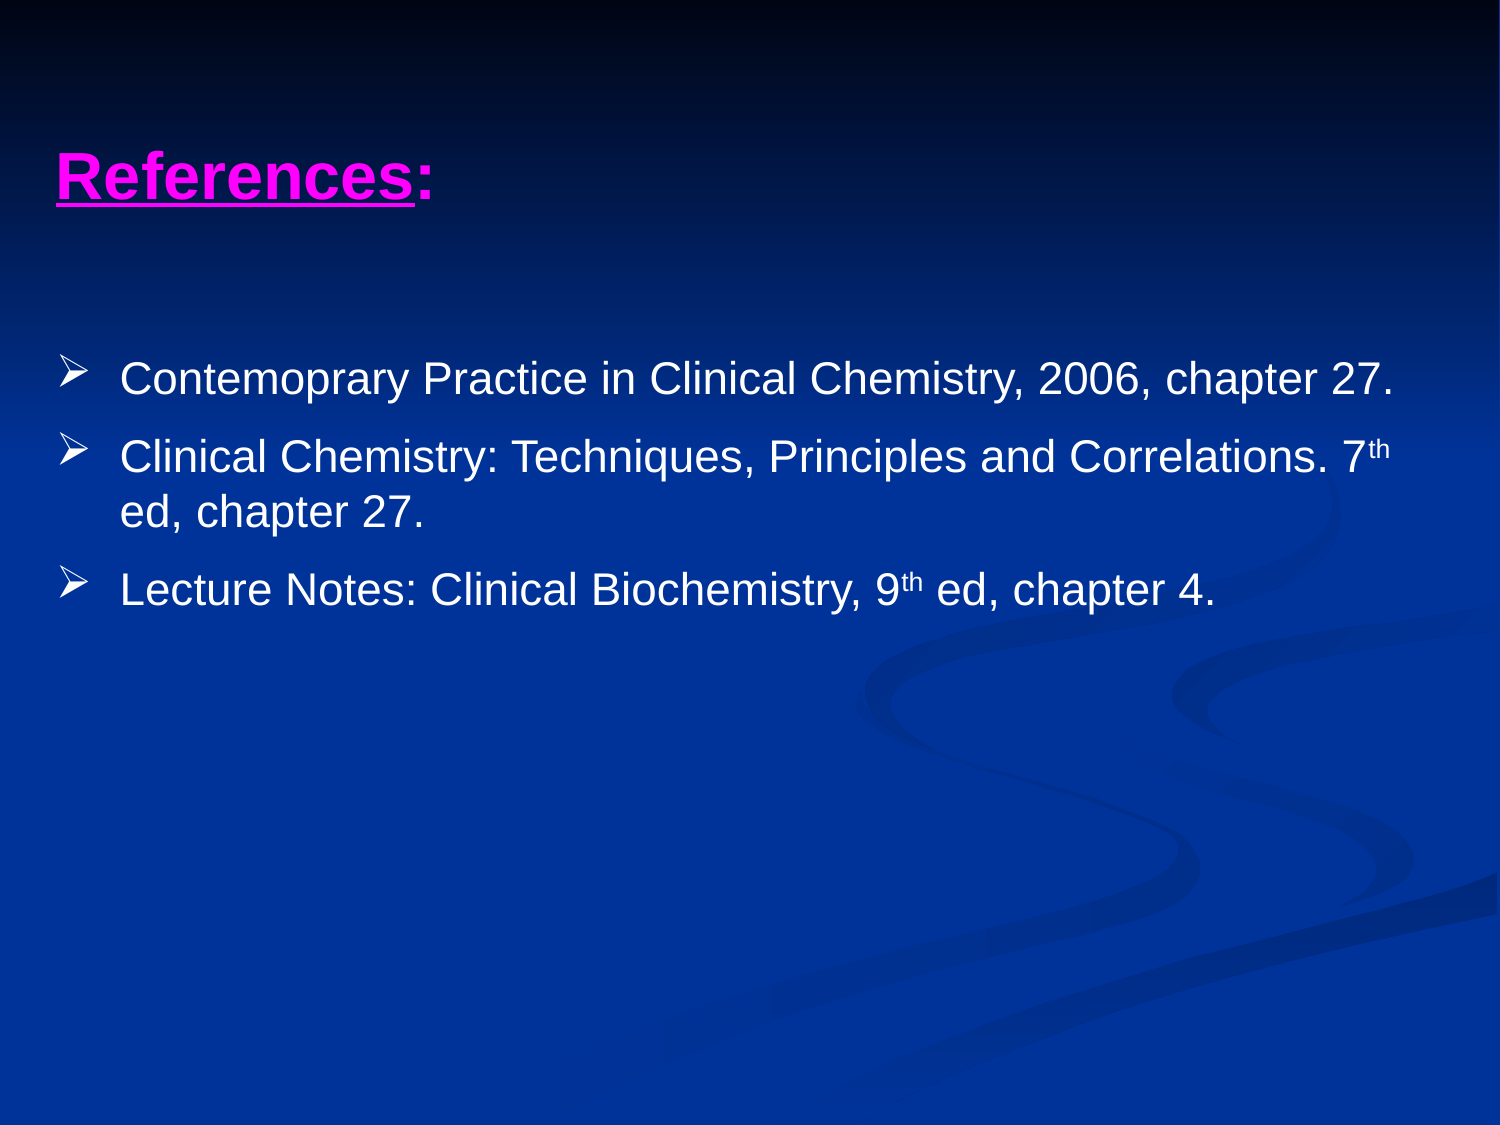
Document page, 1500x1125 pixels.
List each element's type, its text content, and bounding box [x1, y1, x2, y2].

text_box References: Contemoprary Practice in Clinical Chemistry, 2006, chapter 27. Clinical Chemistry: Techniques, Principles and Correlations. 7th ed, chapter 27. Lecture Notes: Clinical Biochemistry, 9th ed, chapter 4. [41, 125, 1479, 623]
